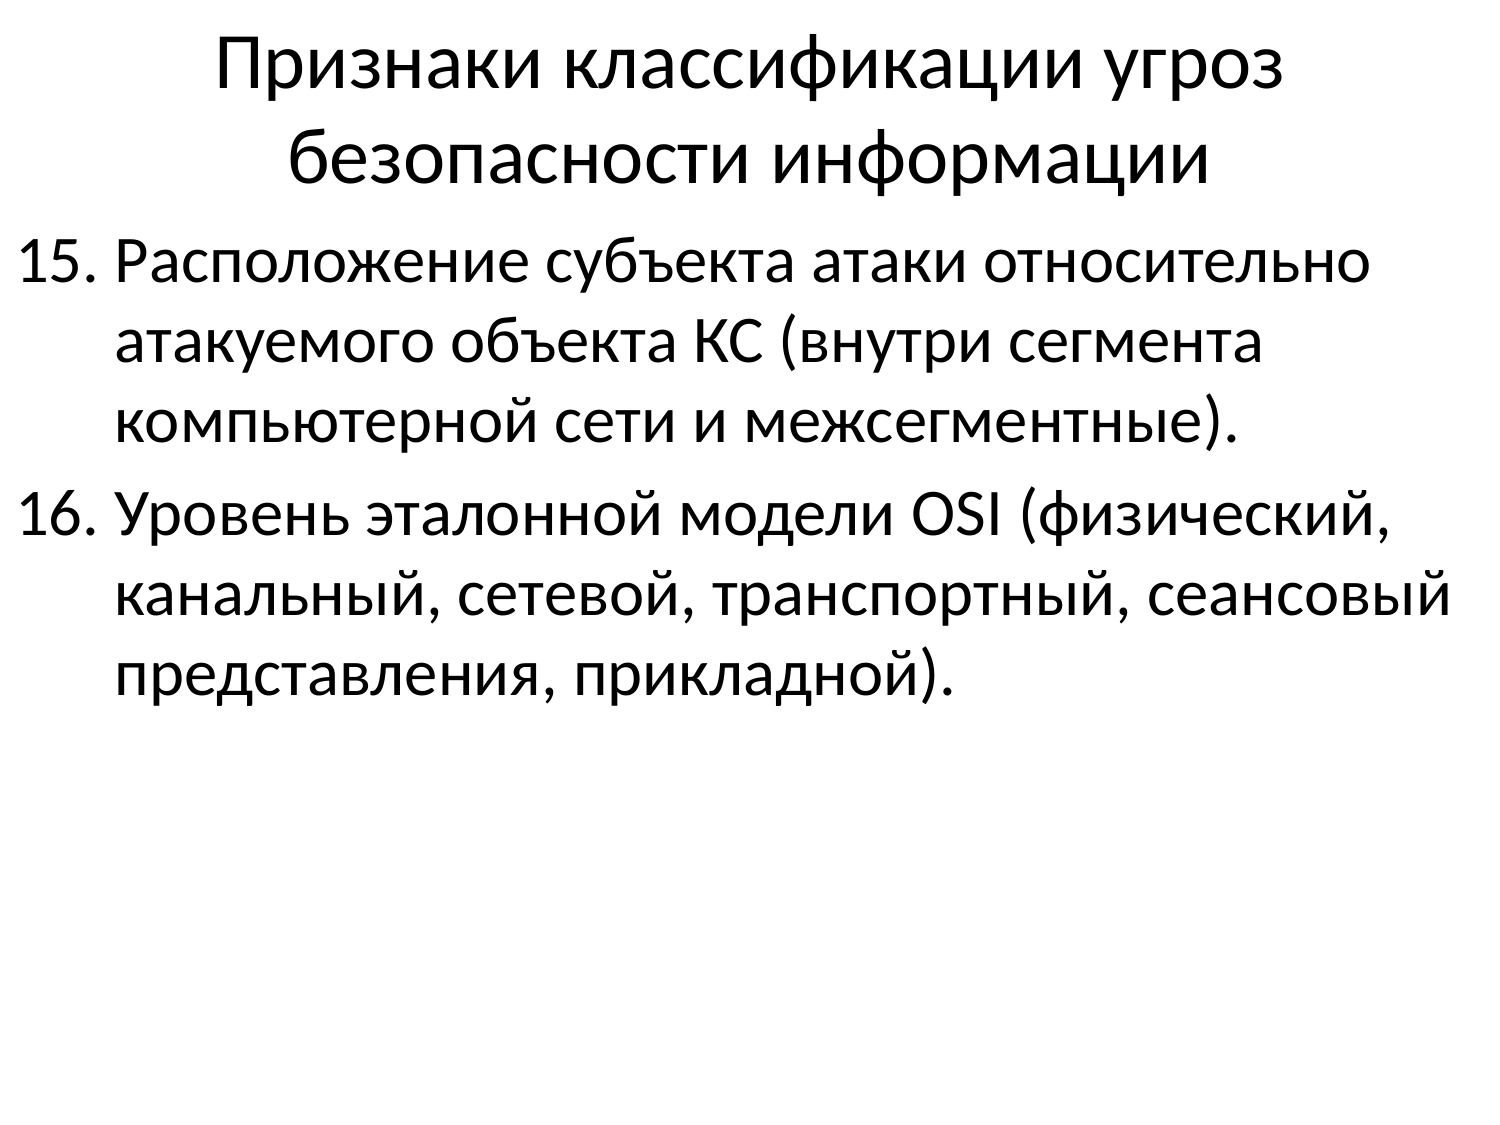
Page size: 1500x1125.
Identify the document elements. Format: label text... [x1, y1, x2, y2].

list Расположение субъекта атаки относительно атакуемого объекта КС (внутри сегмента компьютерной сети и межсегментные). Уровень эталонной модели OSI (физический, канальный, сетевой, транспортный, сеансовый представления, прикладной). [0, 208, 1500, 1125]
title Признаки классификации угроз безопасности информации [0, 0, 1500, 208]
